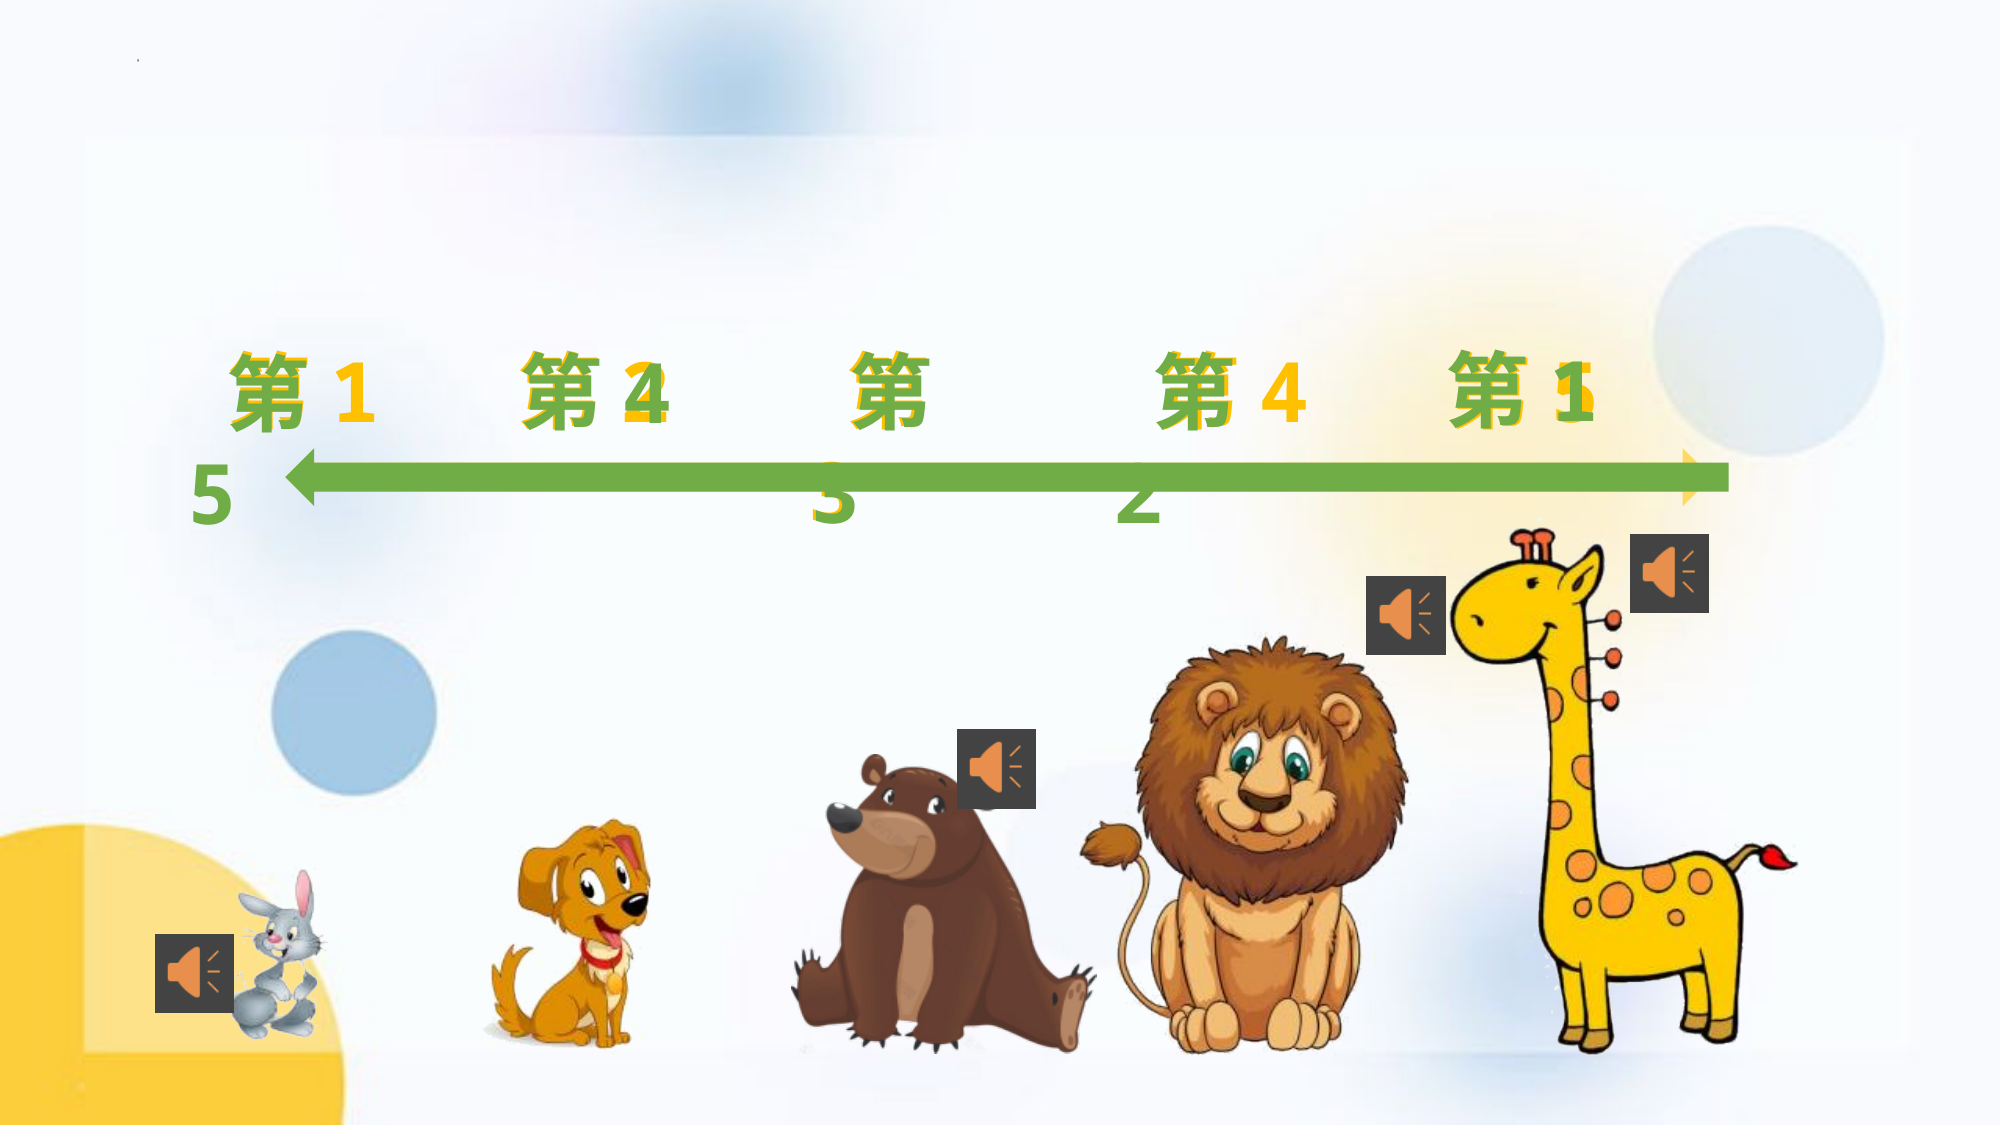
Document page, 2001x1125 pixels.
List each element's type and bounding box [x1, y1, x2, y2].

picture [0, 0, 2001, 1125]
text_box [173, 330, 1729, 507]
text_box [191, 83, 696, 175]
